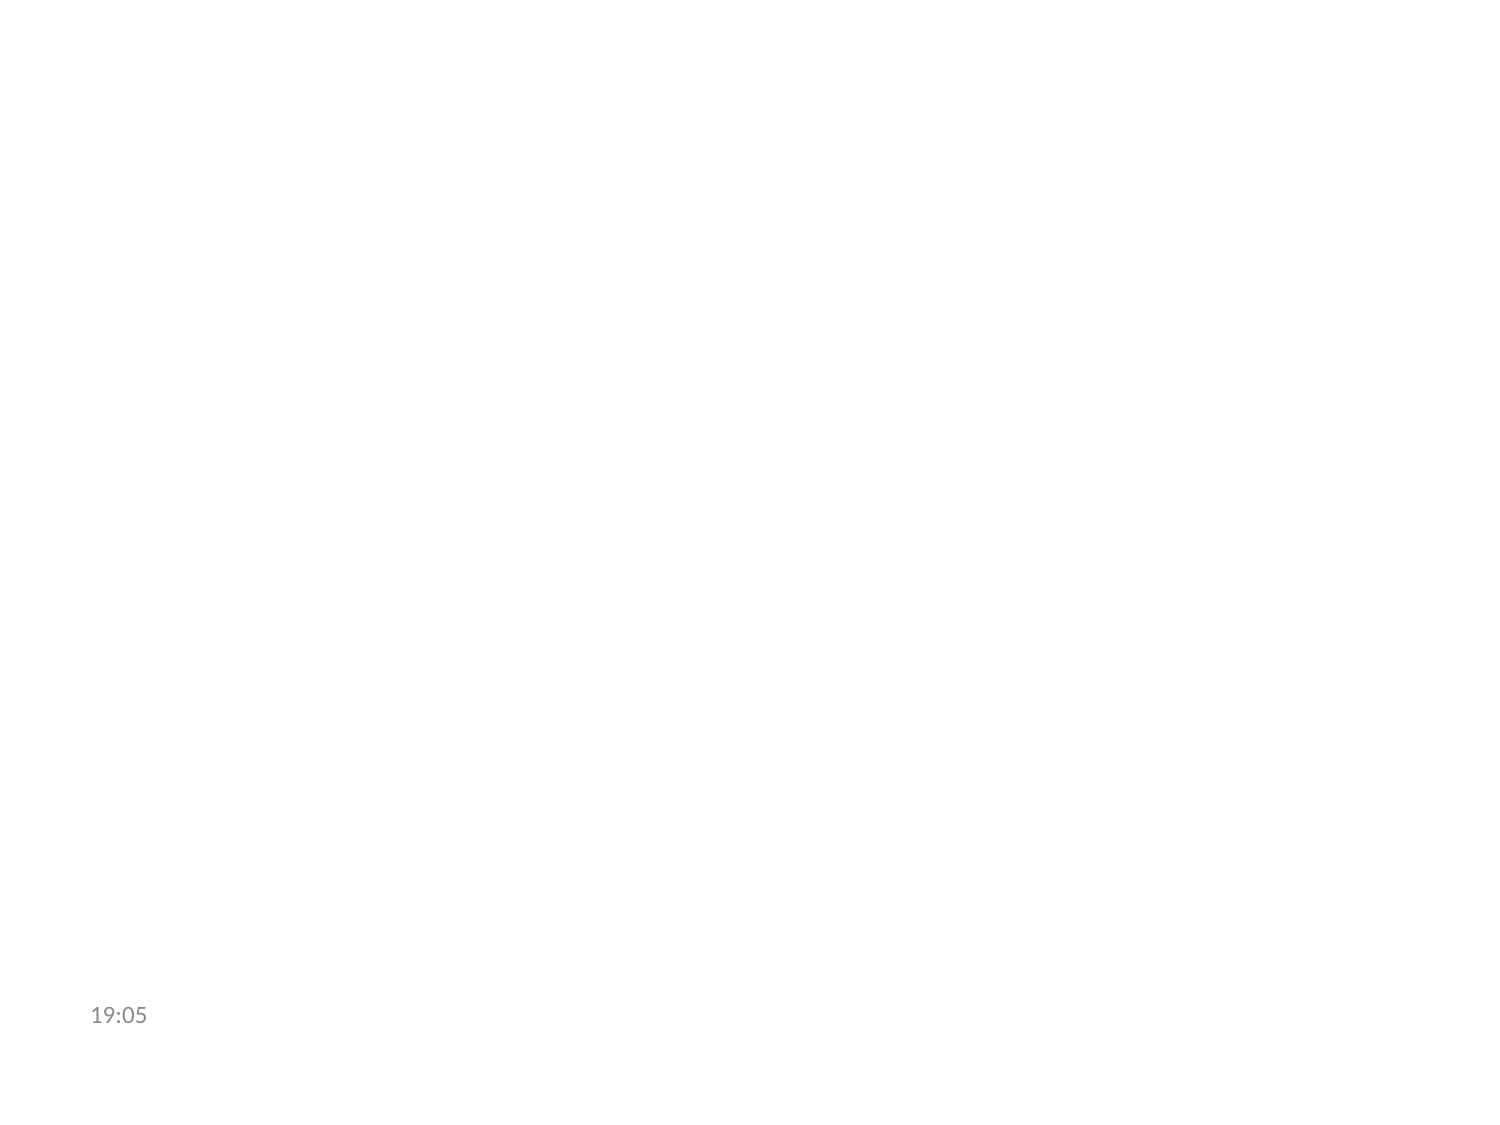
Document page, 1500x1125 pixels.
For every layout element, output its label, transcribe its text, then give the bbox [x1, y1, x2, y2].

text_box 15:35 [75, 983, 425, 1044]
